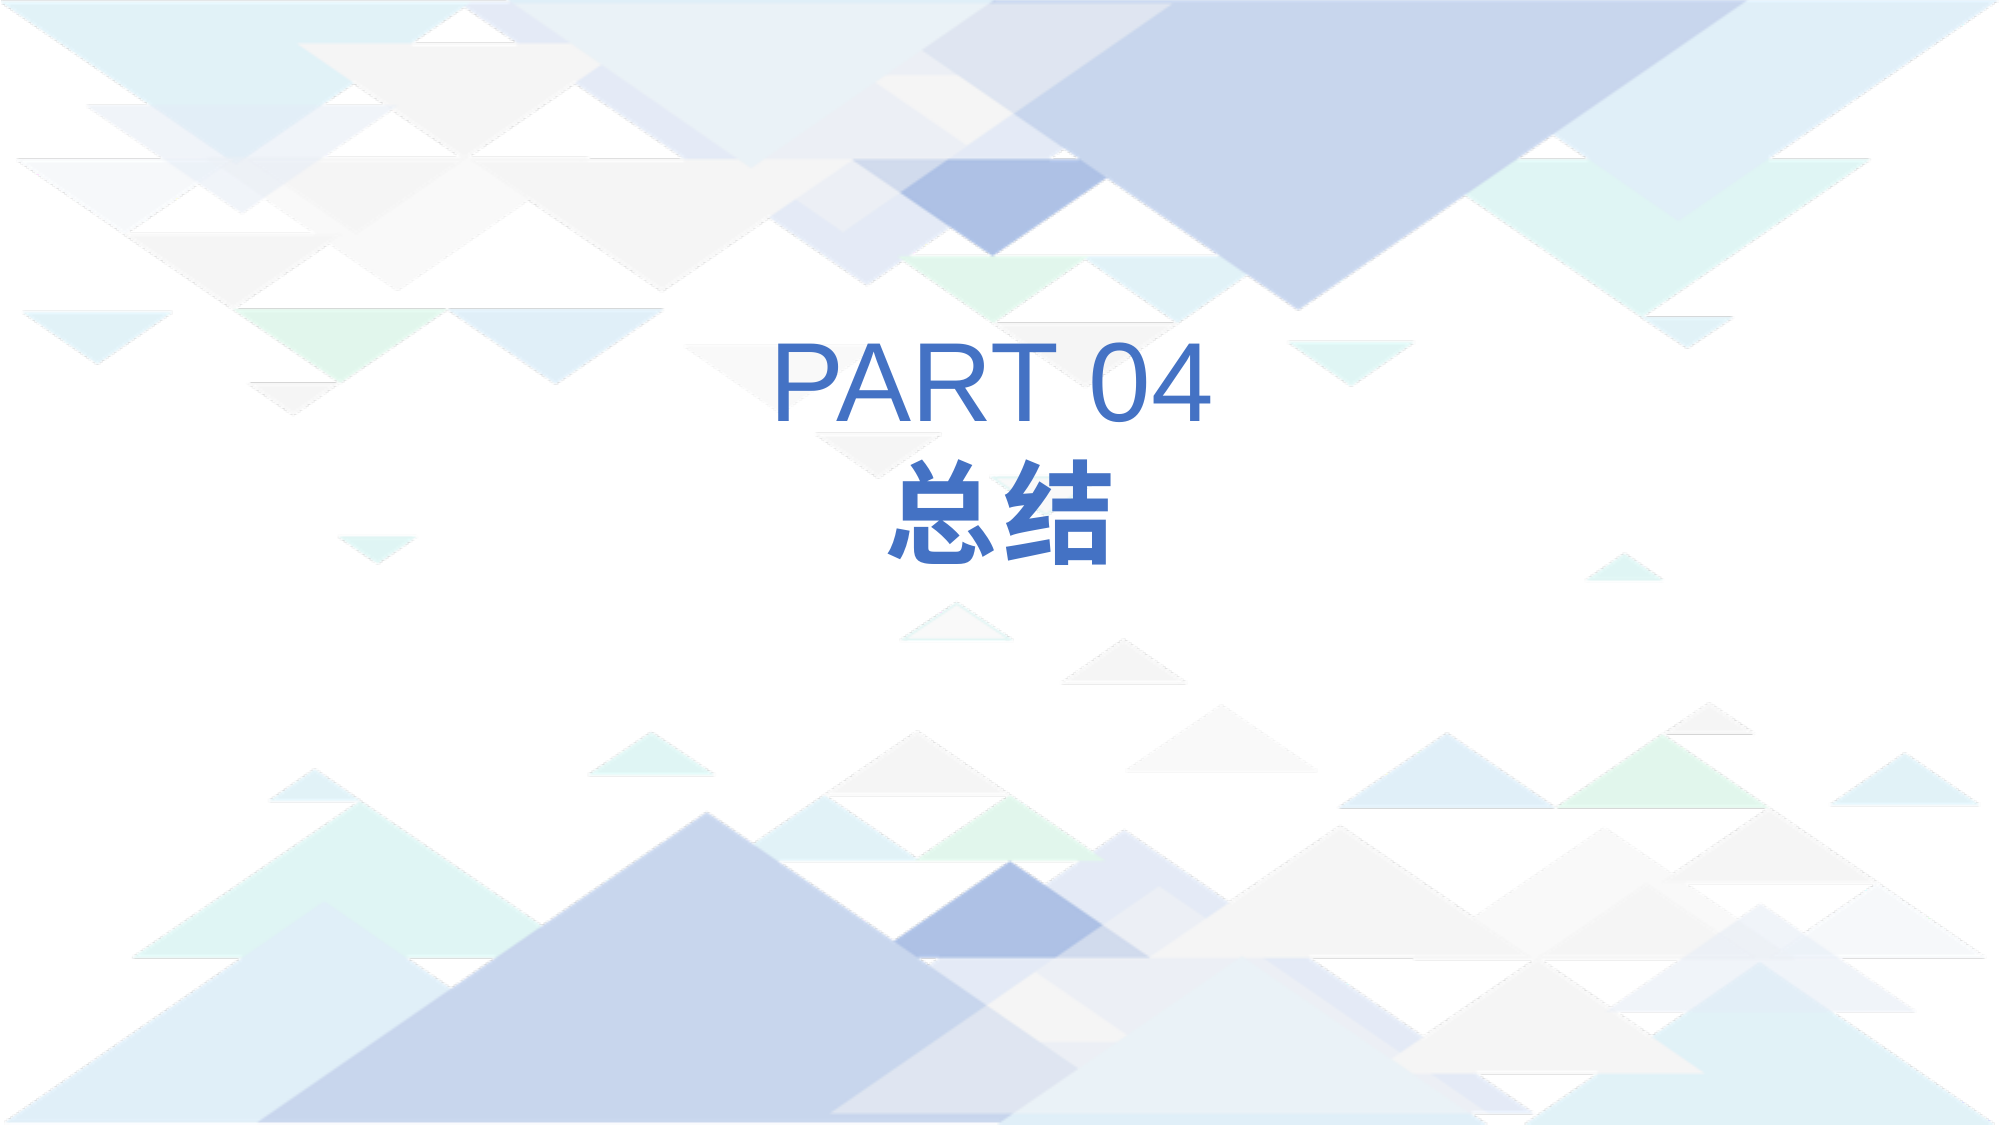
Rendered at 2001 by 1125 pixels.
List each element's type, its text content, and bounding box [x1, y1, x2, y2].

text_box PART 04 [754, 301, 1246, 454]
title 总结 [442, 458, 1558, 586]
